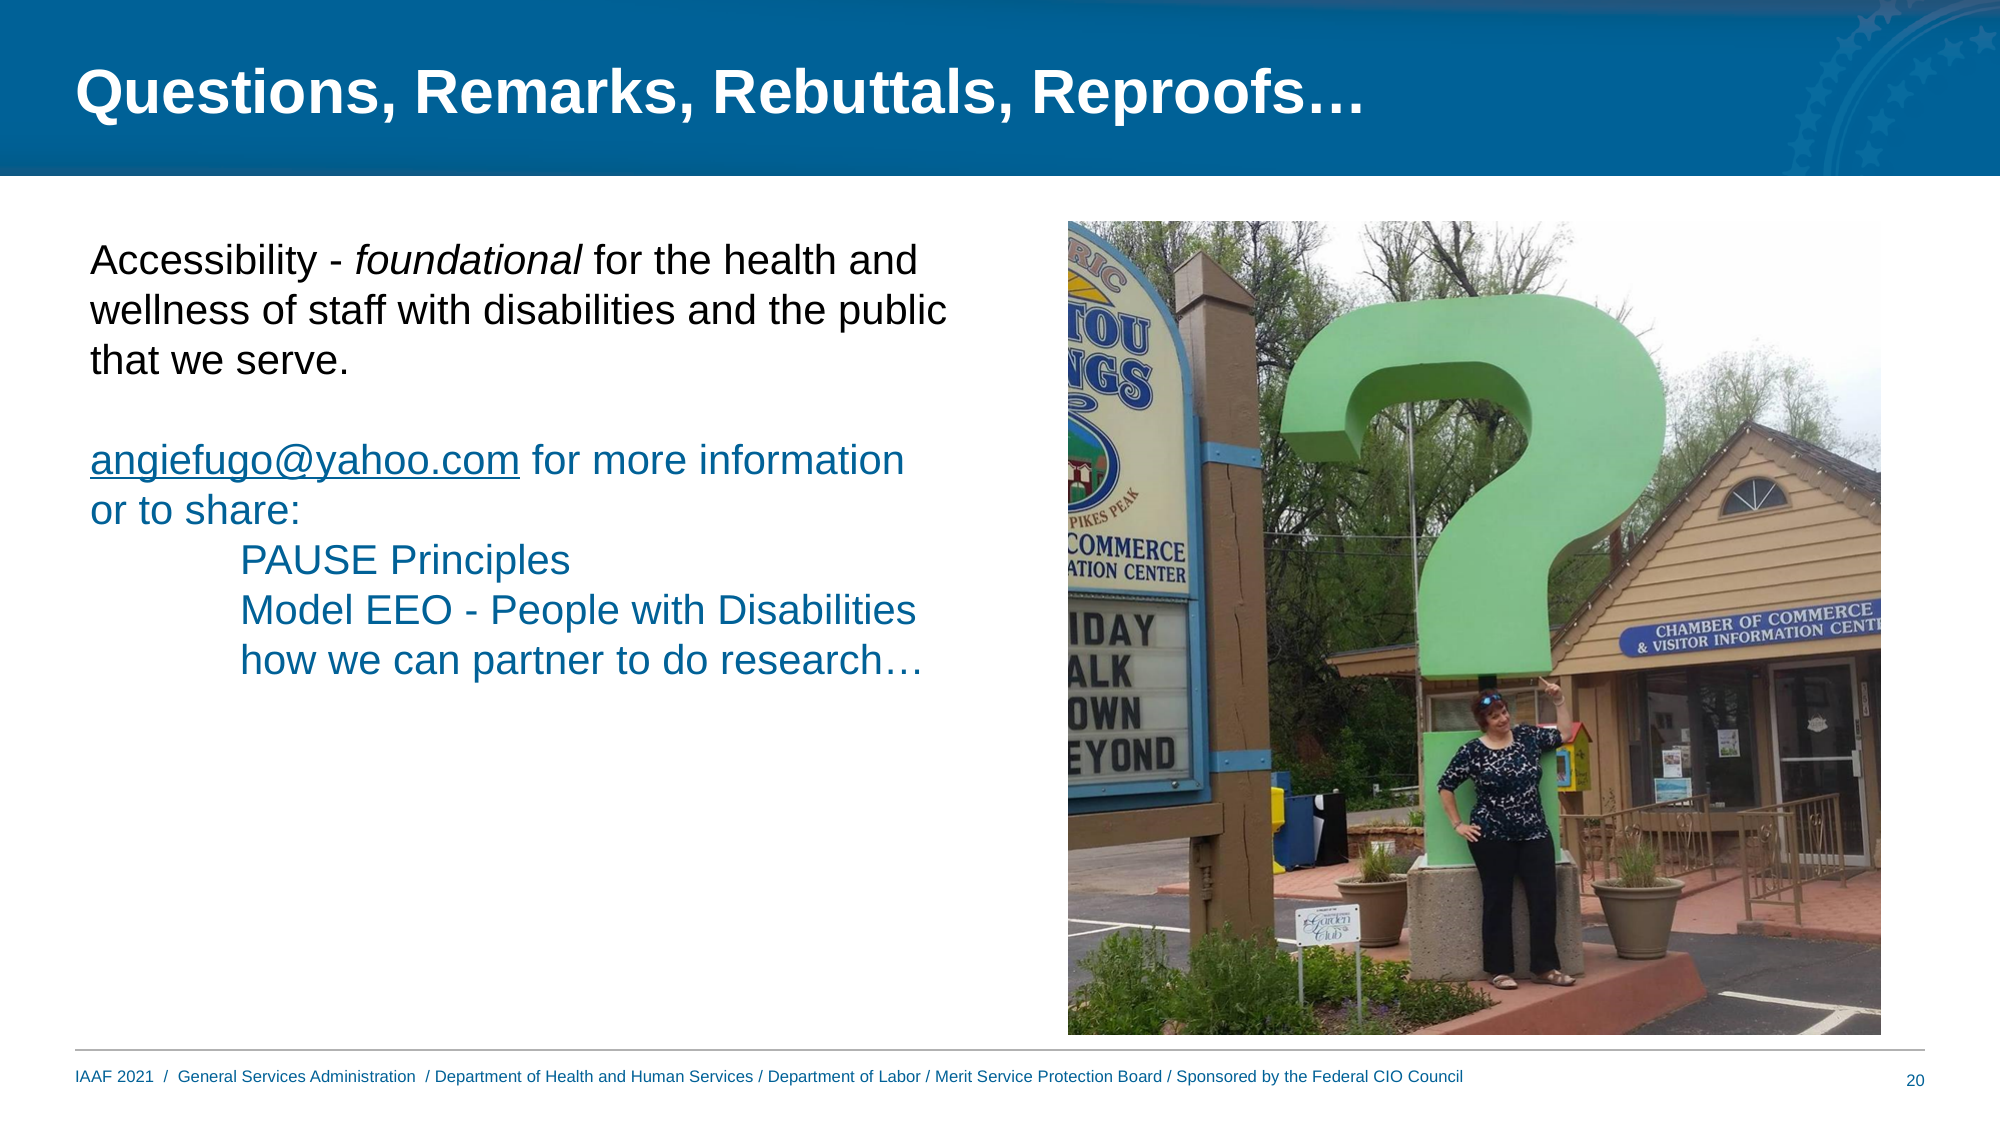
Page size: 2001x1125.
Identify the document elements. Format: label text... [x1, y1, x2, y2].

slide_number 20 [1880, 1065, 1925, 1095]
title Questions, Remarks, Rebuttals, Reproofs… [75, 52, 1800, 128]
picture [0, 168, 666, 176]
picture [0, 0, 2000, 176]
list Accessibility - foundational for the health and wellness of staff with disabilities and the public that we serve. angiefugo@yahoo.com for more information or to share: PAUSE Principles Model EEO - People with Disabilities how we can partner to do research… [75, 224, 964, 1035]
picture [1068, 221, 1882, 1036]
